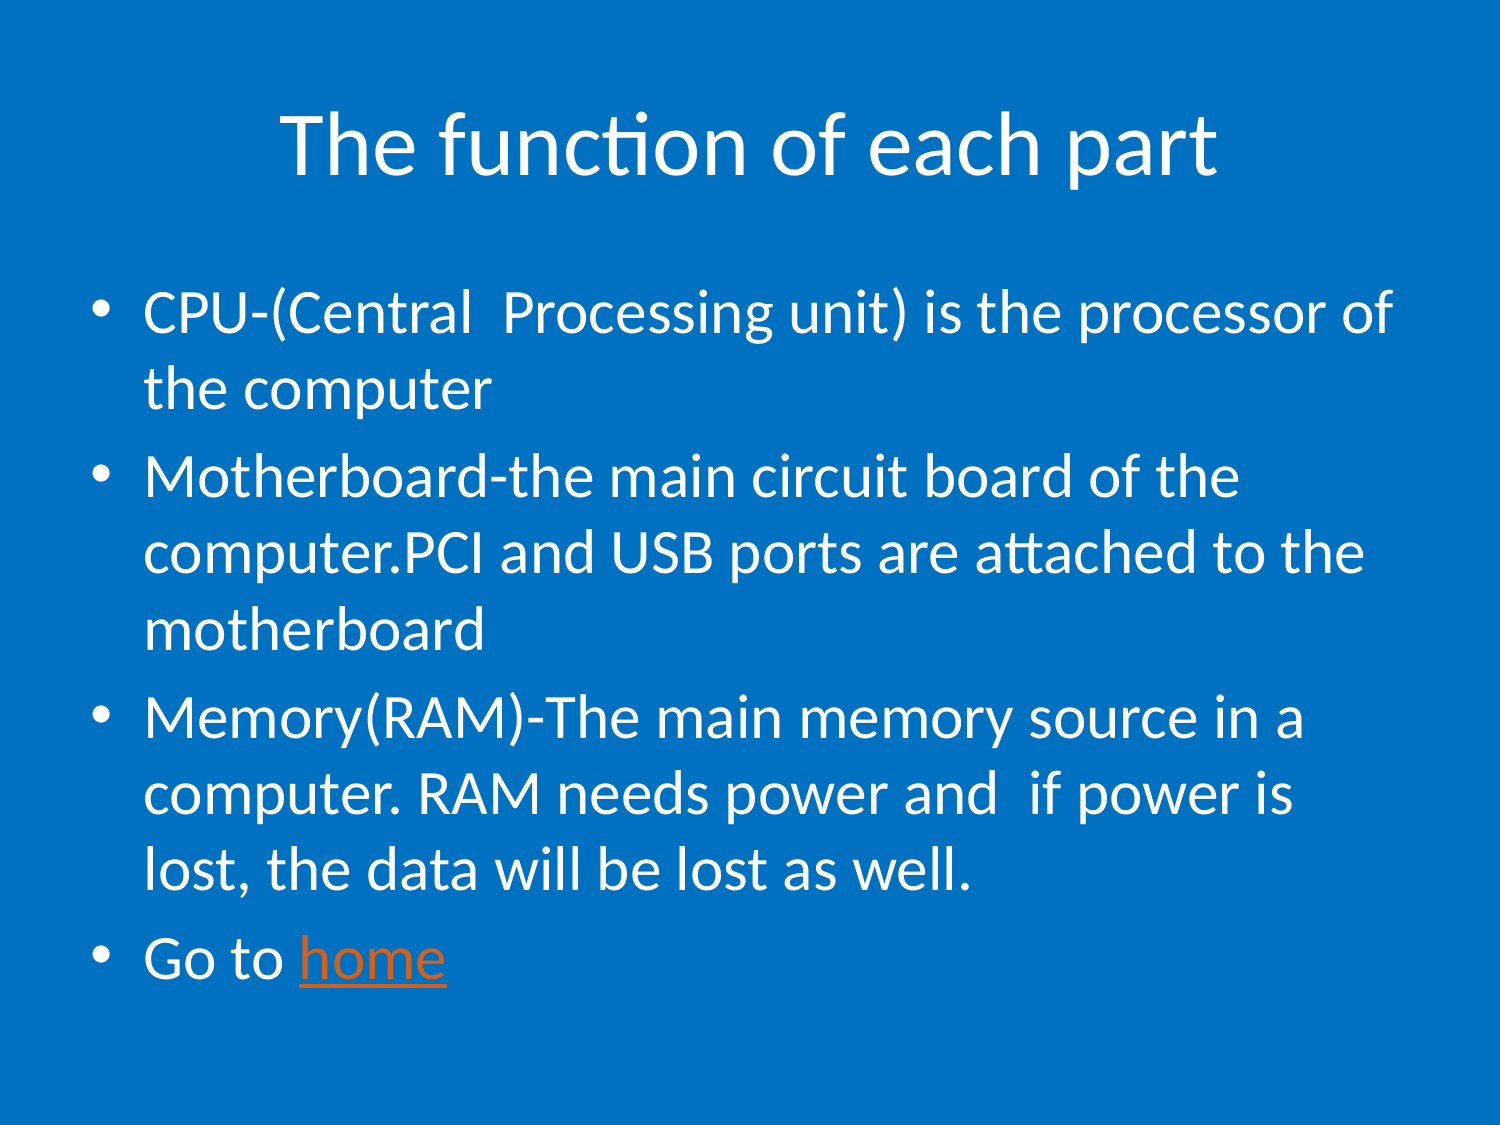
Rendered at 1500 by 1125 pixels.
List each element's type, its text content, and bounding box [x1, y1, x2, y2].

title The function of each part [75, 45, 1425, 233]
list CPU-(Central Processing unit) is the processor of the computer Motherboard-the main circuit board of the computer.PCI and USB ports are attached to the motherboard Memory(RAM)-The main memory source in a computer. RAM needs power and if power is lost, the data will be lost as well. Go to home [75, 262, 1425, 1005]
